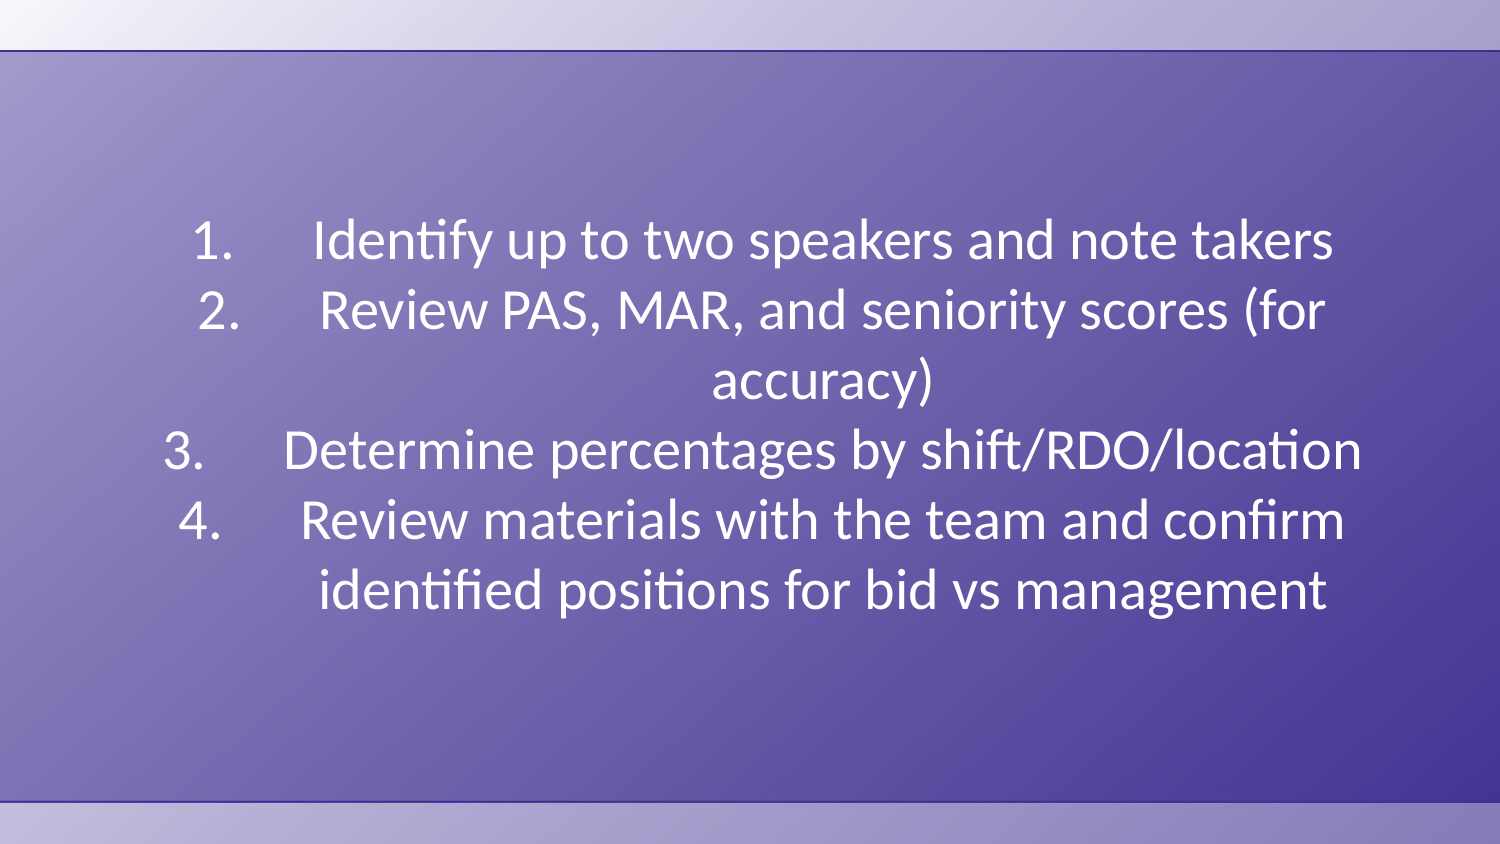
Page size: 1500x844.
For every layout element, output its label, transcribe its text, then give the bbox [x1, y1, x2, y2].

text_box Identify up to two speakers and note takers Review PAS, MAR, and seniority scores (for accuracy) Determine percentages by shift/RDO/location Review materials with the team and confirm identified positions for bid vs management [118, 194, 1407, 729]
picture [0, 0, 1500, 844]
